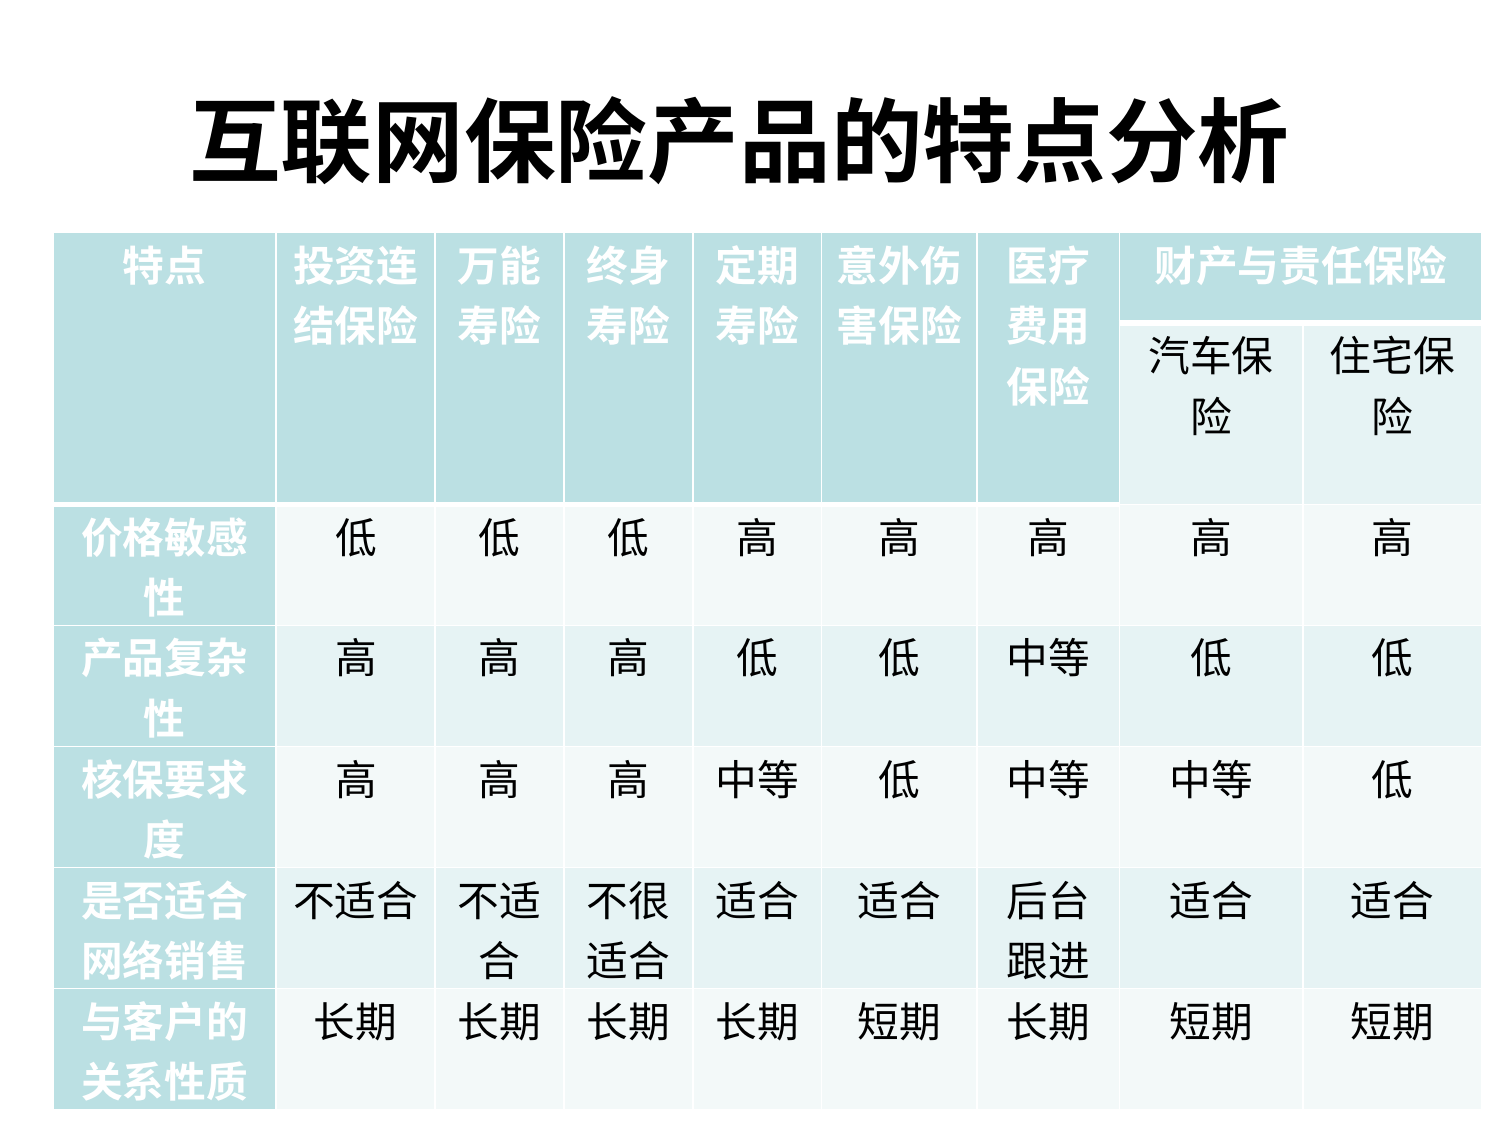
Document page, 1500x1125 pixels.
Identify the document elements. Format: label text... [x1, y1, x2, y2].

table_cell 长期 [436, 989, 563, 1109]
table_cell 适合 [694, 868, 821, 988]
table_cell 低 [1120, 626, 1302, 746]
table_cell 低 [436, 507, 563, 625]
table_cell 适合 [1120, 868, 1302, 988]
title 互联网保险产品的特点分析 [75, 45, 1425, 232]
table_header 特点 [54, 233, 275, 502]
table_cell 短期 [1120, 989, 1302, 1109]
table_cell 低 [1304, 747, 1481, 867]
table_cell 高 [565, 747, 692, 867]
table_header 终身寿险 [565, 233, 692, 502]
table_cell 低 [822, 626, 976, 746]
table_cell 中等 [694, 747, 821, 867]
table_cell 不很适合 [565, 868, 692, 988]
table_cell 住宅保险 [1304, 326, 1481, 504]
table_cell 产品复杂性 [54, 626, 275, 746]
table_cell 短期 [1304, 989, 1481, 1109]
table_header 万能寿险 [436, 233, 563, 502]
table_cell 长期 [565, 989, 692, 1109]
table_cell 高 [1120, 505, 1302, 625]
table_cell 不适合 [436, 868, 563, 988]
table_cell 高 [822, 507, 976, 625]
table_cell 高 [978, 507, 1119, 625]
table_cell 高 [277, 626, 434, 746]
table_cell 低 [1304, 626, 1481, 746]
table_cell 汽车保险 [1120, 326, 1302, 504]
table_cell 中等 [978, 747, 1119, 867]
table_cell 中等 [978, 626, 1119, 746]
table_cell 短期 [822, 989, 976, 1109]
table_cell 高 [277, 747, 434, 867]
table_cell 后台跟进 [978, 868, 1119, 988]
table_header 定期寿险 [694, 233, 821, 502]
table_header 财产与责任保险 [1120, 233, 1481, 320]
table_cell 中等 [1120, 747, 1302, 867]
table_header 医疗费用保险 [978, 233, 1119, 502]
table_cell 长期 [277, 989, 434, 1109]
table_cell 长期 [978, 989, 1119, 1109]
table_cell 低 [694, 626, 821, 746]
table_cell 是否适合网络销售 [54, 868, 275, 988]
table_cell 低 [822, 747, 976, 867]
table_cell 高 [436, 747, 563, 867]
table_cell 价格敏感性 [54, 507, 275, 625]
table_cell 高 [1304, 505, 1481, 625]
table_cell 高 [694, 507, 821, 625]
table_cell 低 [565, 507, 692, 625]
table_cell 适合 [822, 868, 976, 988]
table_header 意外伤害保险 [822, 233, 976, 502]
table_header 投资连结保险 [277, 233, 434, 502]
table_cell 与客户的关系性质 [54, 989, 275, 1109]
table_cell 适合 [1304, 868, 1481, 988]
table_cell 低 [277, 507, 434, 625]
table_cell 高 [436, 626, 563, 746]
table_cell 核保要求度 [54, 747, 275, 867]
table_cell 长期 [694, 989, 821, 1109]
table_cell 高 [565, 626, 692, 746]
table_cell 不适合 [277, 868, 434, 988]
